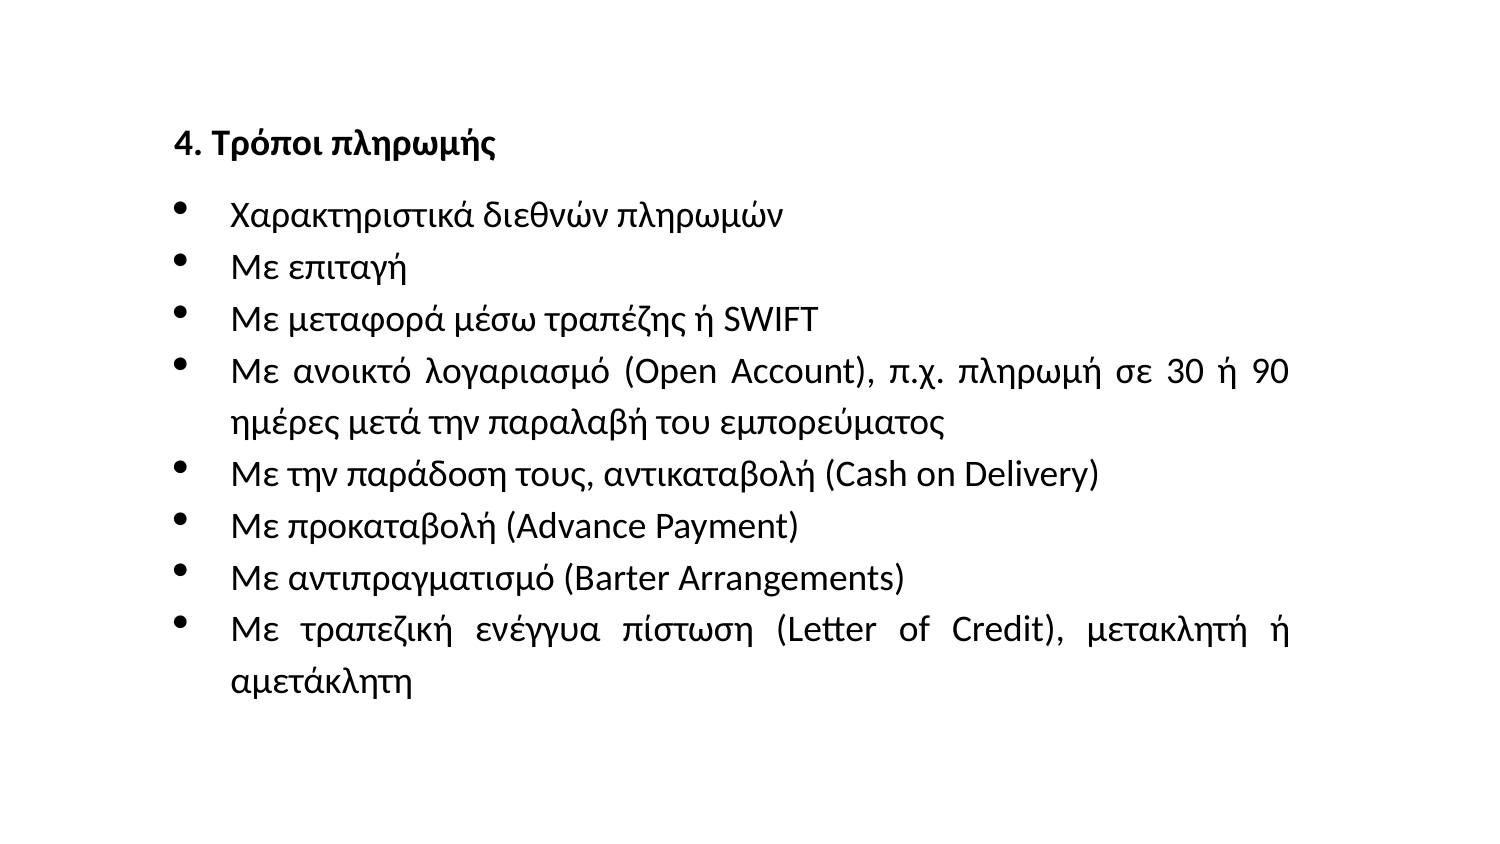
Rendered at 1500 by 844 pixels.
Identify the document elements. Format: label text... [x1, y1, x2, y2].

text_box 4. Τρόποι πληρωμής Χαρακτηριστικά διεθνών πληρωμών Με επιταγή Με μεταφορά μέσω τραπέζης ή SWIFT Με ανοικτό λογαριασμό (Open Account), π.χ. πληρωμή σε 30 ή 90 ημέρες μετά την παραλαβή του εμπορεύματος Με την παράδοση τους, αντικαταβολή (Cash on Delivery) Με προκαταβολή (Advance Payment) Με αντιπραγματισμό (Barter Arrangements) Με τραπεζική ενέγγυα πίστωση (Letter of Credit), μετακλητή ή αμετάκλητη [159, 37, 1306, 709]
